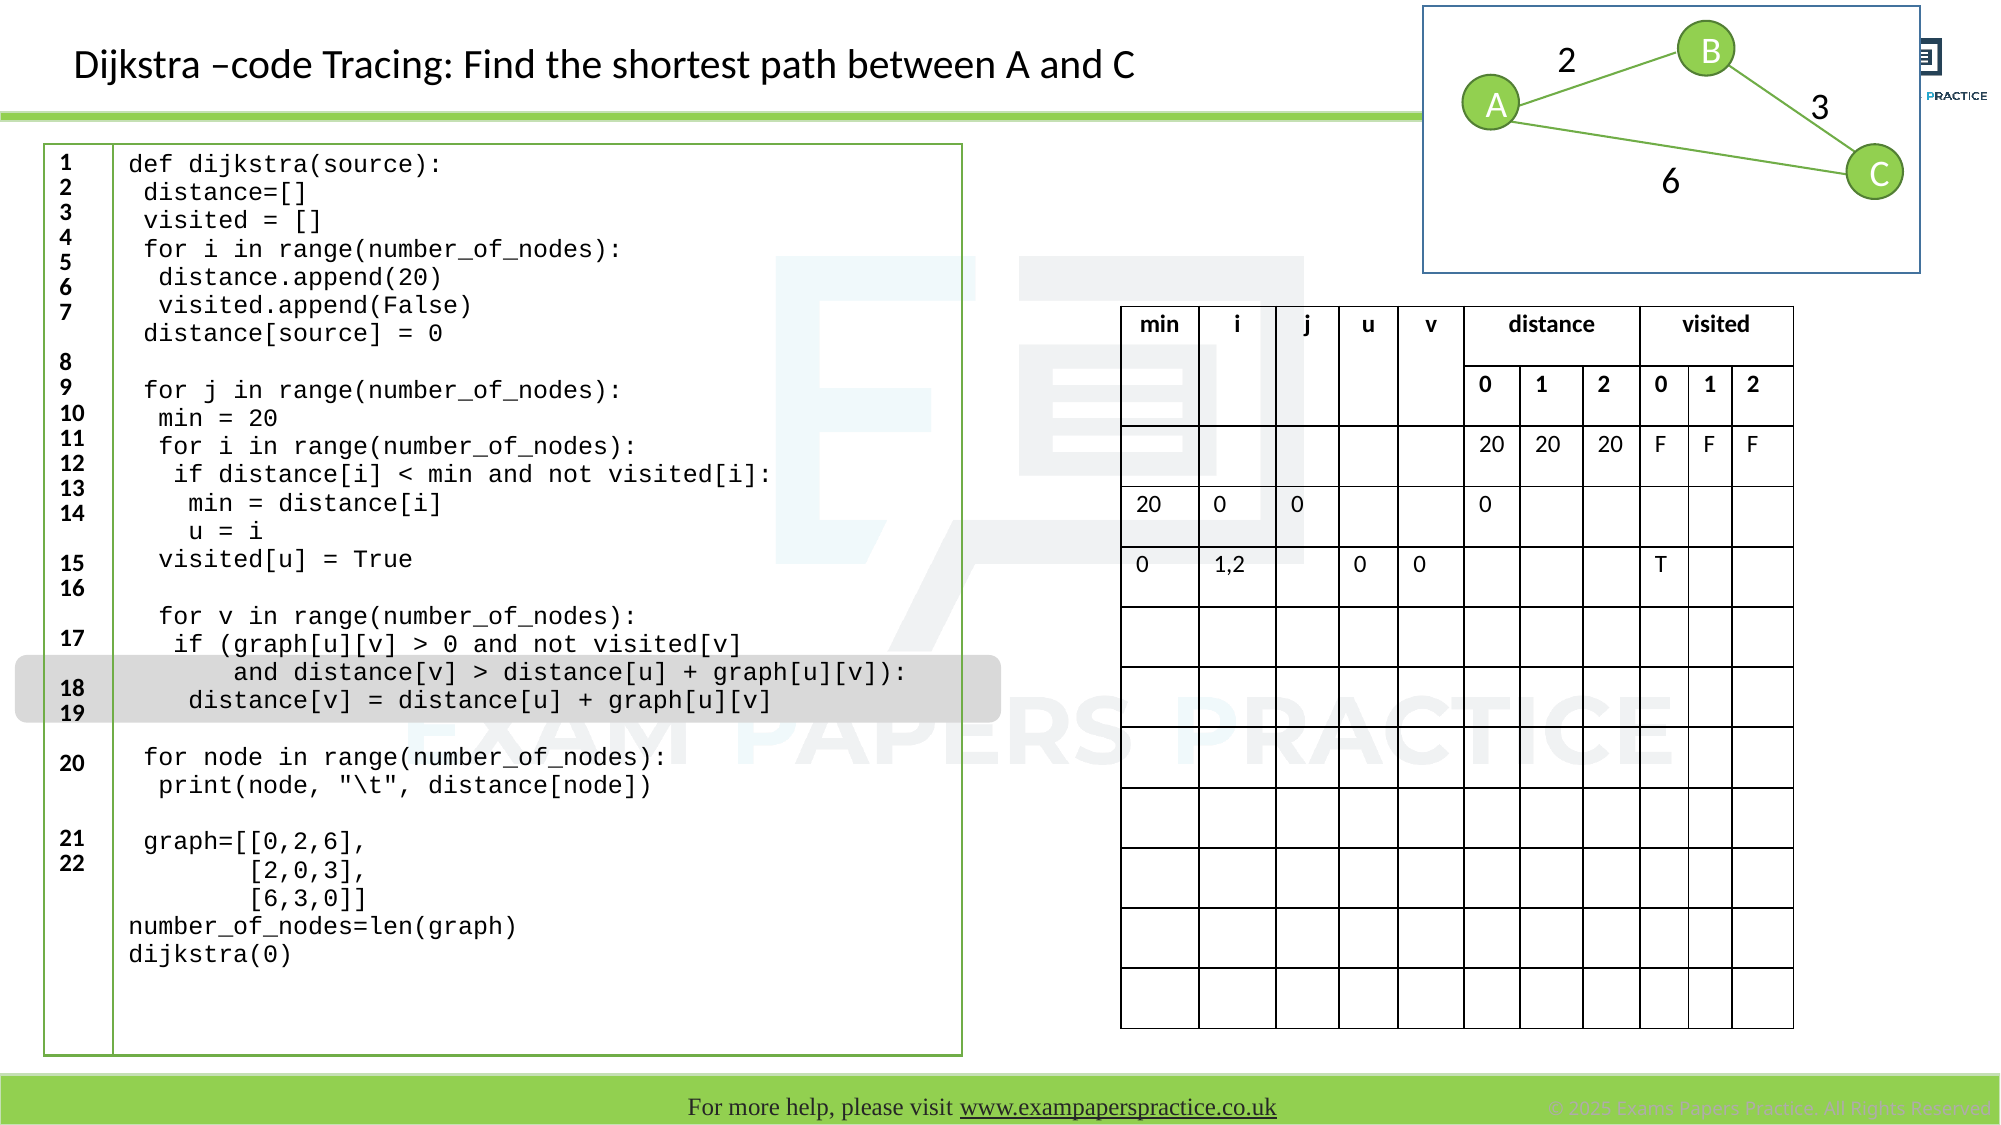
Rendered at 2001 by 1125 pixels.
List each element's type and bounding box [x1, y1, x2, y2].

table_cell [1122, 608, 1198, 666]
table_cell [1733, 969, 1793, 1028]
table_header [1200, 307, 1275, 425]
table_cell [1340, 849, 1397, 907]
table_cell [1277, 608, 1338, 666]
table_header [1340, 307, 1397, 425]
table_cell [1521, 668, 1582, 726]
table_cell [1641, 608, 1688, 666]
table_cell [1584, 427, 1639, 486]
table_cell [1733, 548, 1793, 606]
table_cell [1200, 789, 1275, 847]
table_cell [1399, 427, 1463, 486]
table_cell [1689, 728, 1731, 787]
table_cell [1399, 608, 1463, 666]
table_cell [1521, 789, 1582, 847]
table_cell [1733, 789, 1793, 847]
table_cell [1689, 969, 1731, 1028]
table_cell [1465, 427, 1519, 486]
table_cell [1689, 367, 1731, 425]
table_cell [1122, 969, 1198, 1028]
table_cell [1465, 548, 1519, 606]
table_cell [1200, 427, 1275, 486]
table_cell [1465, 367, 1519, 425]
table_cell [1122, 548, 1198, 606]
table_cell [1584, 608, 1639, 666]
table_cell [1689, 487, 1731, 546]
table_cell [1399, 668, 1463, 726]
table_cell [1584, 668, 1639, 726]
table_cell [1641, 789, 1688, 847]
table_cell [1521, 909, 1582, 967]
table_cell [1584, 969, 1639, 1028]
table_header [1465, 307, 1639, 365]
table_header [45, 145, 112, 1054]
table_cell [1733, 487, 1793, 546]
table_cell [1584, 367, 1639, 425]
table_cell [1689, 608, 1731, 666]
table_cell [1733, 668, 1793, 726]
table_cell [1340, 668, 1397, 726]
table_cell [1521, 608, 1582, 666]
table_cell [1641, 367, 1688, 425]
table_cell [1733, 728, 1793, 787]
table_cell [1200, 909, 1275, 967]
table_header [1122, 307, 1198, 425]
table_header [1641, 307, 1793, 365]
table_cell [1277, 487, 1338, 546]
table_cell [1641, 909, 1688, 967]
table_cell [1200, 487, 1275, 546]
table_cell [1340, 789, 1397, 847]
table_cell [1399, 969, 1463, 1028]
table_cell [1277, 909, 1338, 967]
table_cell [1521, 728, 1582, 787]
table_cell [1584, 849, 1639, 907]
table_cell [1521, 367, 1582, 425]
table_cell [1521, 548, 1582, 606]
table_cell [1277, 969, 1338, 1028]
table_cell [1689, 548, 1731, 606]
table_cell [1122, 668, 1198, 726]
text_box [14, 654, 43, 723]
table_cell [1122, 728, 1198, 787]
table_cell [1465, 969, 1519, 1028]
table_cell [1277, 548, 1338, 606]
table_cell [1340, 427, 1397, 486]
table_cell [1584, 909, 1639, 967]
table_cell [1277, 849, 1338, 907]
table_cell [1465, 909, 1519, 967]
table_cell [1584, 548, 1639, 606]
table_cell [1399, 789, 1463, 847]
table_cell [1733, 849, 1793, 907]
table_cell [1465, 608, 1519, 666]
text_box [58, 29, 1152, 94]
table_cell [1641, 548, 1688, 606]
table_cell [1200, 668, 1275, 726]
table_cell [1340, 728, 1397, 787]
table_cell [1277, 789, 1338, 847]
table_cell [1122, 789, 1198, 847]
table_cell [1689, 427, 1731, 486]
table_cell [1641, 487, 1688, 546]
table_cell [1641, 969, 1688, 1028]
table_cell [1733, 608, 1793, 666]
table_cell [1641, 849, 1688, 907]
table_cell [1277, 668, 1338, 726]
table_cell [1584, 728, 1639, 787]
table_cell [1122, 849, 1198, 907]
table_cell [1521, 487, 1582, 546]
table_cell [1122, 427, 1198, 486]
table_cell [1399, 487, 1463, 546]
table_cell [1465, 849, 1519, 907]
table_cell [1641, 668, 1688, 726]
table_cell [1399, 909, 1463, 967]
table_cell [1521, 427, 1582, 486]
table_cell [1465, 789, 1519, 847]
table_cell [1340, 548, 1397, 606]
table_cell [1733, 909, 1793, 967]
table_cell [1689, 909, 1731, 967]
table_cell [1340, 969, 1397, 1028]
table_cell [1200, 728, 1275, 787]
table_cell [1465, 728, 1519, 787]
table_cell [1733, 367, 1793, 425]
table_cell [1200, 608, 1275, 666]
table_cell [1641, 427, 1688, 486]
table_cell [1689, 789, 1731, 847]
table_cell [1277, 427, 1338, 486]
table_cell [1465, 668, 1519, 726]
table_cell [1521, 849, 1582, 907]
table_cell [1200, 548, 1275, 606]
table_cell [1399, 728, 1463, 787]
table_cell [1200, 849, 1275, 907]
table_cell [1200, 969, 1275, 1028]
table_header [114, 145, 961, 1054]
table_cell [1122, 487, 1198, 546]
table_cell [1340, 487, 1397, 546]
text_box [1422, 5, 1921, 274]
table_cell [1465, 487, 1519, 546]
table_cell [1340, 909, 1397, 967]
table_cell [1340, 608, 1397, 666]
table_header [1277, 307, 1338, 425]
table_cell [1399, 548, 1463, 606]
table_cell [1584, 789, 1639, 847]
table_cell [1733, 427, 1793, 486]
table_header [1399, 307, 1463, 425]
table_cell [1122, 909, 1198, 967]
table_cell [1399, 849, 1463, 907]
text_box [963, 654, 1002, 723]
table_cell [1521, 969, 1582, 1028]
table_cell [1641, 728, 1688, 787]
table_cell [1584, 487, 1639, 546]
table_cell [1689, 668, 1731, 726]
table_cell [1277, 728, 1338, 787]
table_cell [1689, 849, 1731, 907]
